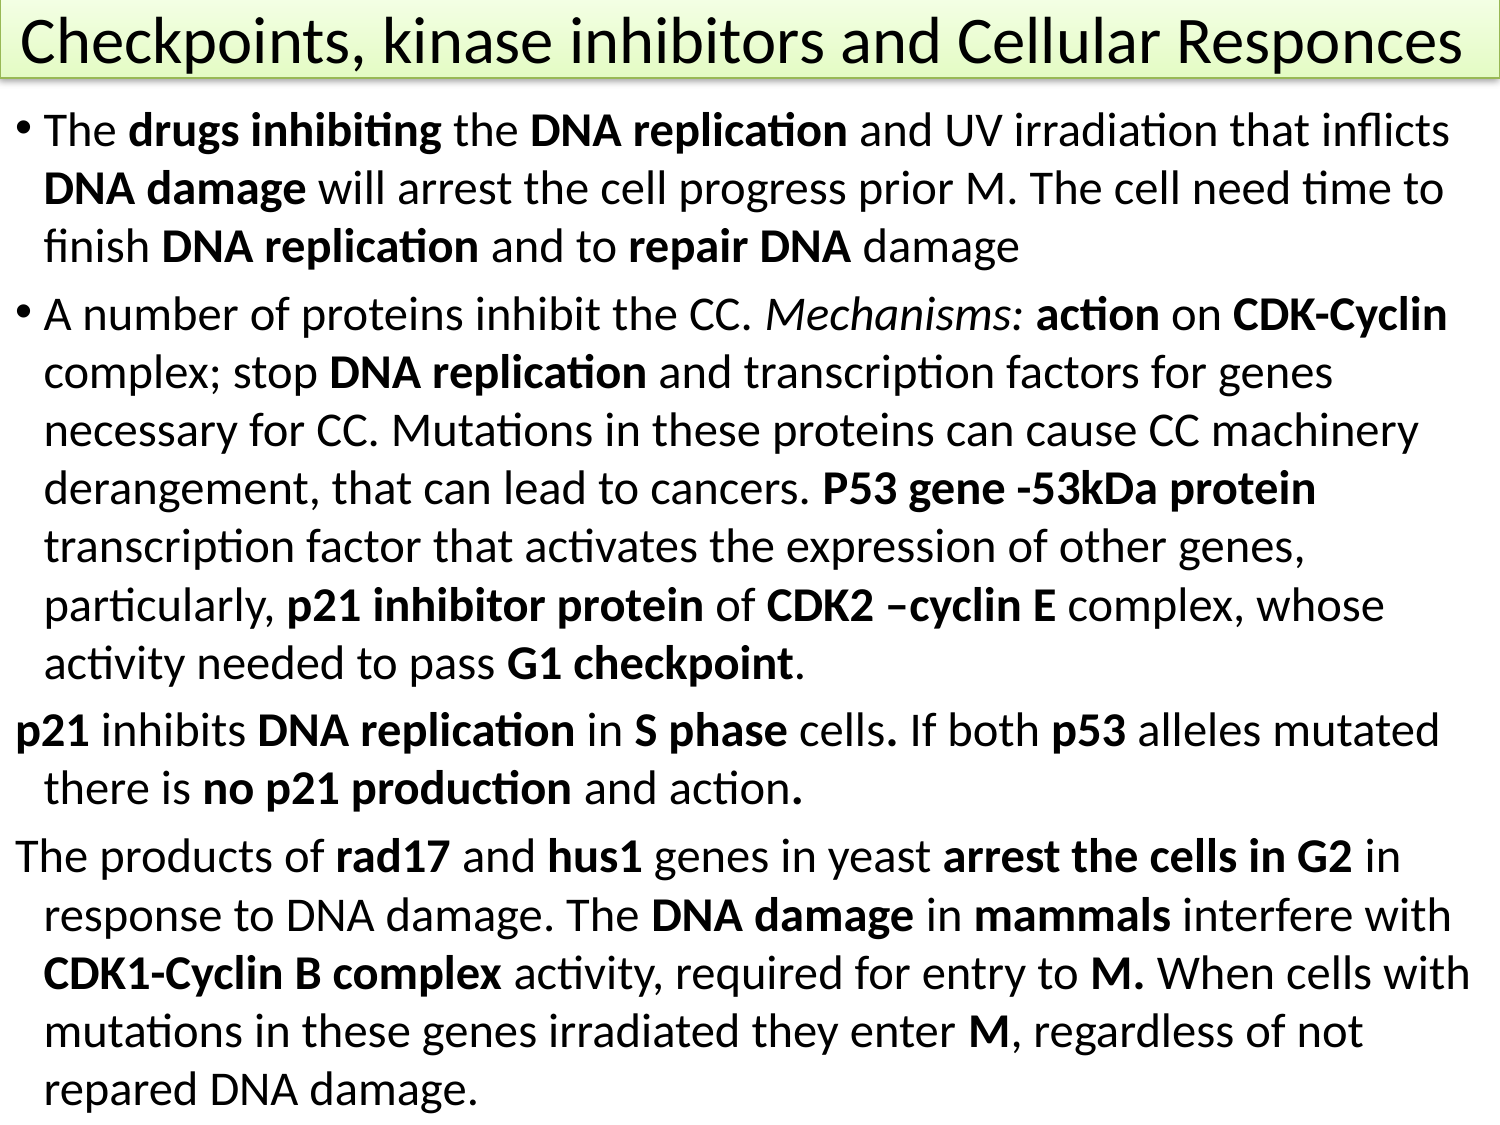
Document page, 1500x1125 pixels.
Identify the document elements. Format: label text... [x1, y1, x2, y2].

list The drugs inhibiting the DNA replication and UV irradiation that inflicts DNA damage will arrest the cell progress prior M. The cell need time to finish DNA replication and to repair DNA damage A number of proteins inhibit the CC. Mechanisms: action on CDK-Cyclin complex; stop DNA replication and transcription factors for genes necessary for CC. Mutations in these proteins can cause CC machinery derangement, that can lead to cancers. P53 gene -53kDa protein transcription factor that activates the expression of other genes, particularly, p21 inhibitor protein of CDK2 –cyclin E complex, whose activity needed to pass G1 checkpoint. p21 inhibits DNA replication in S phase cells. If both p53 alleles mutated there is no p21 production and action. The products of rad17 and hus1 genes in yeast arrest the cells in G2 in response to DNA damage. The DNA damage in mammals interfere with CDK1-Cyclin B complex activity, required for entry to M. When cells with mutations in these genes irradiated they enter M, regardless of not repared DNA damage. [0, 90, 1500, 1125]
title Checkpoints, kinase inhibitors and Cellular Responces [0, 0, 1500, 79]
